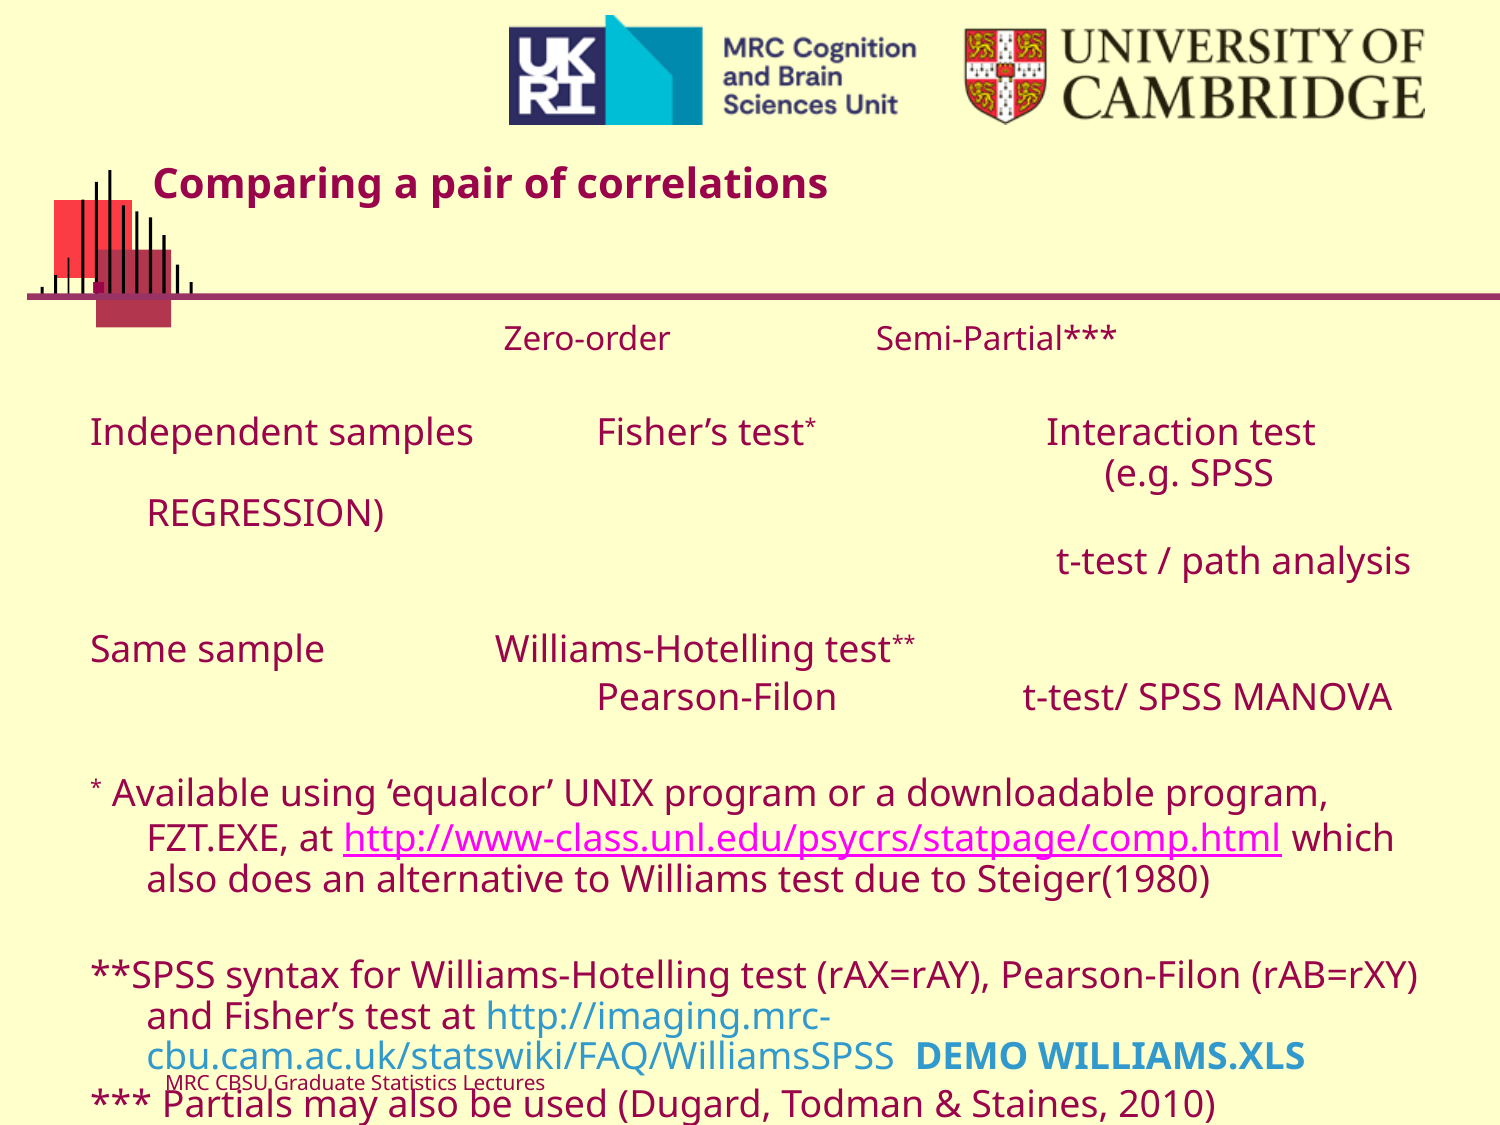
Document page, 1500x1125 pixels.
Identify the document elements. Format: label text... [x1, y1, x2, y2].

list Zero-order Semi-Partial*** Independent samples Fisher’s test* Interaction test (e.g. SPSS REGRESSION) t-test / path analysis Same sample Williams-Hotelling test** Pearson-Filon t-test/ SPSS MANOVA * Available using ‘equalcor’ UNIX program or a downloadable program, FZT.EXE, at http://www-class.unl.edu/psycrs/statpage/comp.html which also does an alternative to Williams test due to Steiger(1980) **SPSS syntax for Williams-Hotelling test (rAX=rAY), Pearson-Filon (rAB=rXY) and Fisher’s test at http://imaging.mrc- cbu.cam.ac.uk/statswiki/FAQ/WilliamsSPSS DEMO WILLIAMS.XLS *** Partials may also be used (Dugard, Todman & Staines, 2010) [75, 267, 1471, 1059]
picture [509, 15, 1425, 125]
title Comparing a pair of correlations [137, 137, 988, 233]
footer MRC CBSU Graduate Statistics Lectures [149, 1062, 988, 1101]
